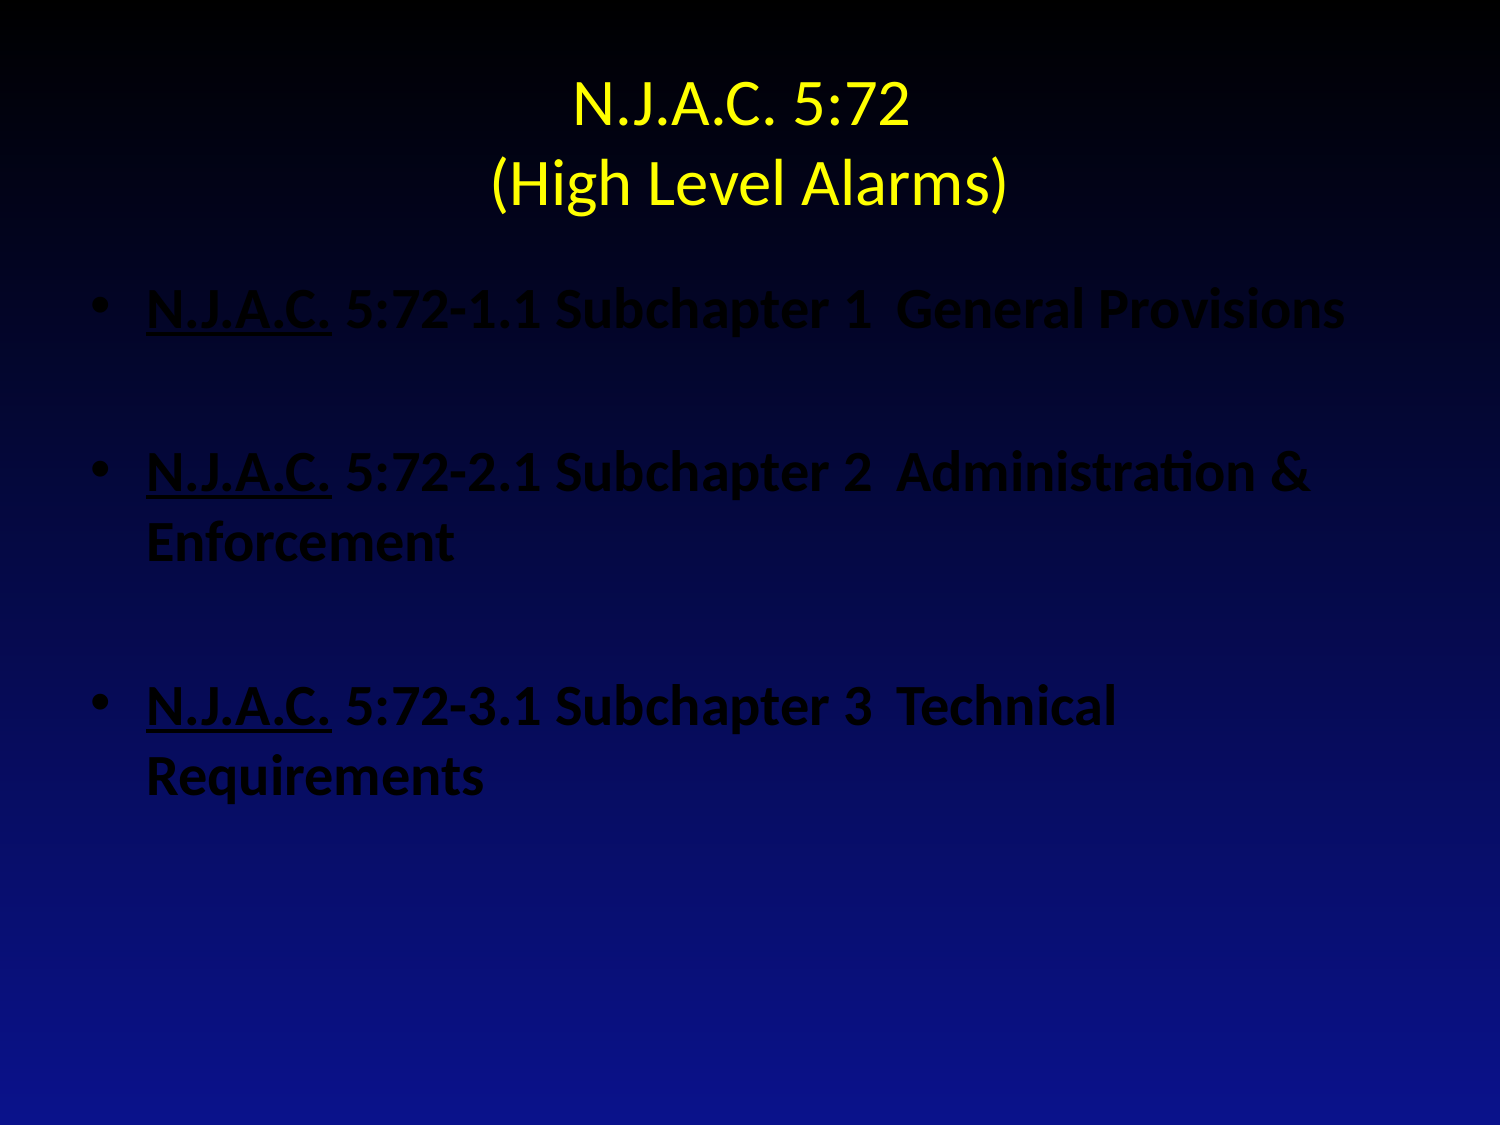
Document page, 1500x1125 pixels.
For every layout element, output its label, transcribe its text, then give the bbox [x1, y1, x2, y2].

title N.J.A.C. 5:72 (High Level Alarms) [75, 45, 1425, 233]
list N.J.A.C. 5:72-1.1 Subchapter 1 General Provisions N.J.A.C. 5:72-2.1 Subchapter 2 Administration & Enforcement N.J.A.C. 5:72-3.1 Subchapter 3 Technical Requirements [75, 262, 1425, 1005]
